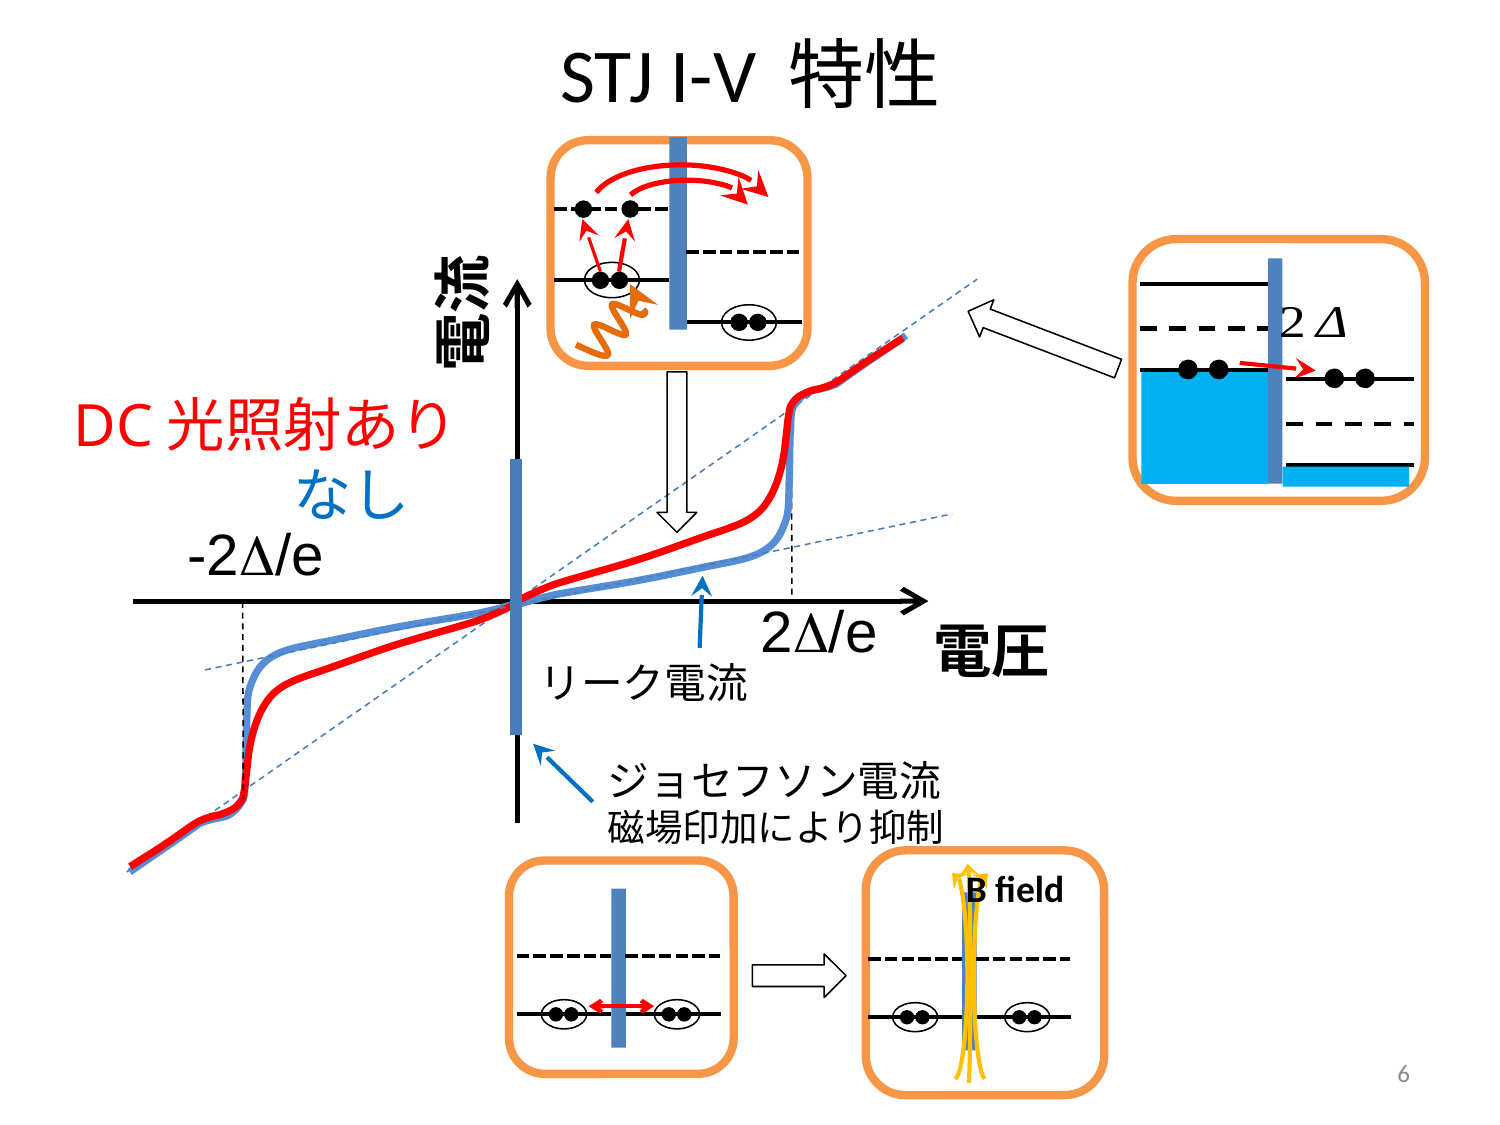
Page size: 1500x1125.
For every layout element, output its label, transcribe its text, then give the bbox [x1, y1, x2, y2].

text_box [1132, 238, 1426, 502]
text_box [752, 953, 847, 998]
text_box [1071, 339, 1122, 378]
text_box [865, 850, 1105, 1096]
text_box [550, 136, 808, 366]
title STJ I-V 特性 [75, 19, 1426, 126]
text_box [508, 860, 734, 1075]
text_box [43, 238, 1067, 873]
slide_number 6 [1105, 1042, 1425, 1103]
